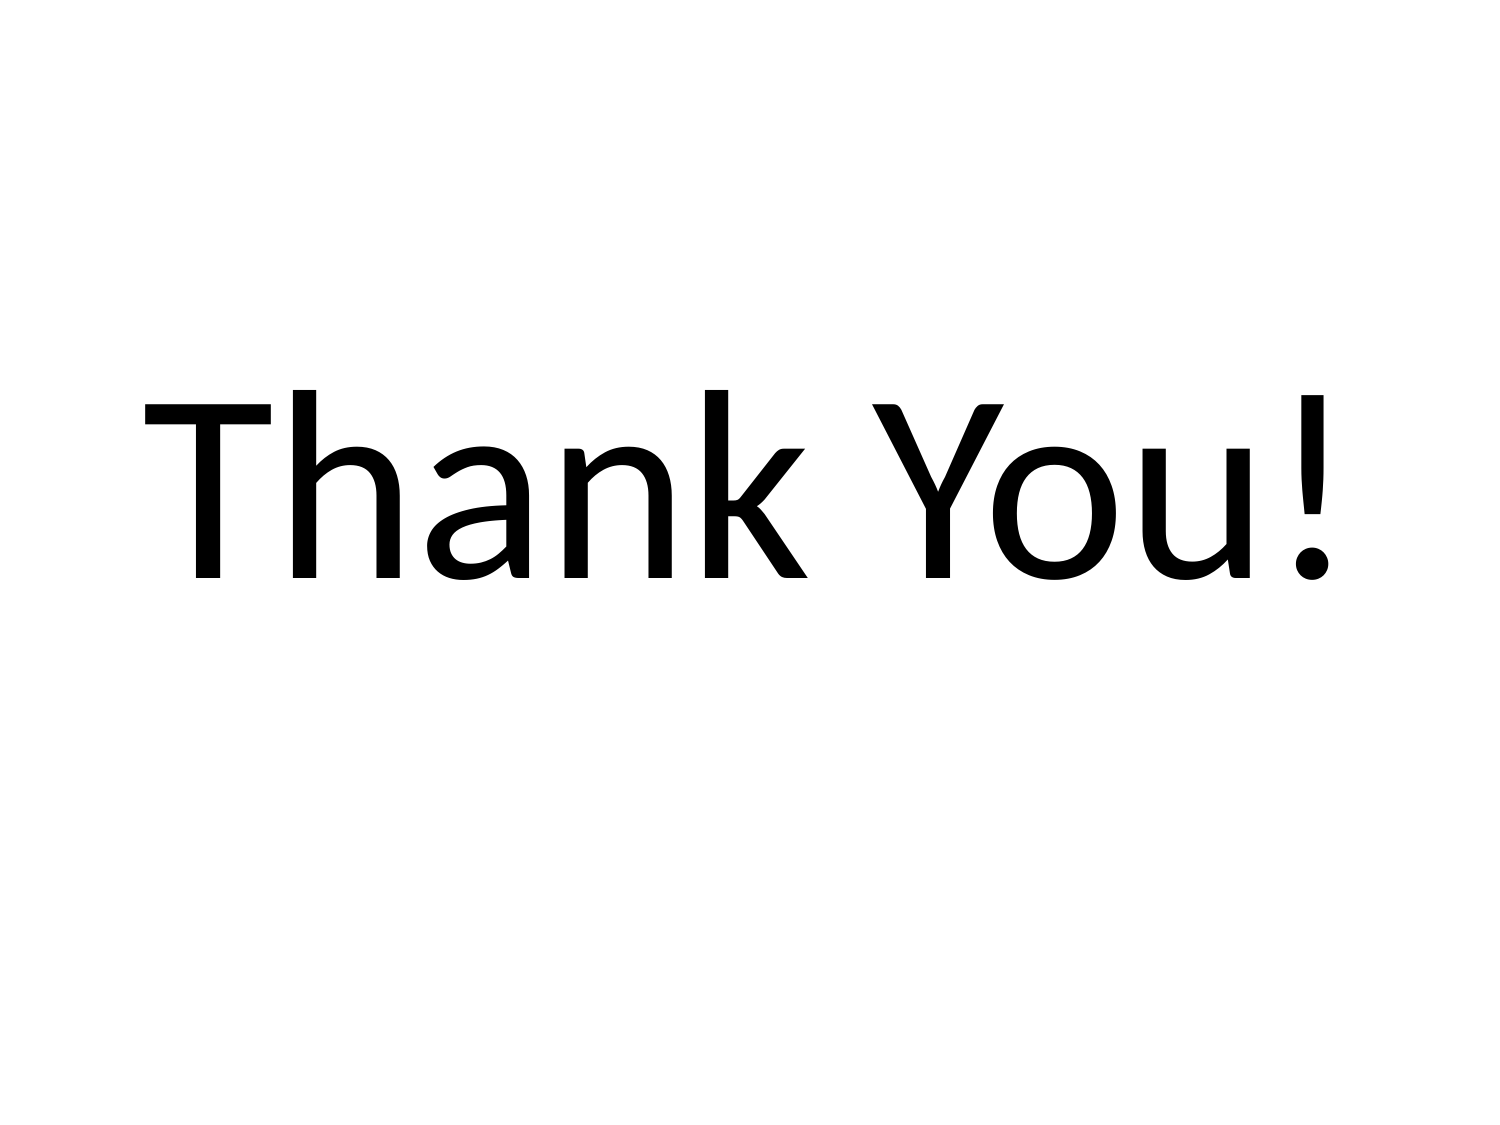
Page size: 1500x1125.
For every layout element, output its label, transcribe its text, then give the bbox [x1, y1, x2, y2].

list Thank You! [75, 337, 1425, 1080]
